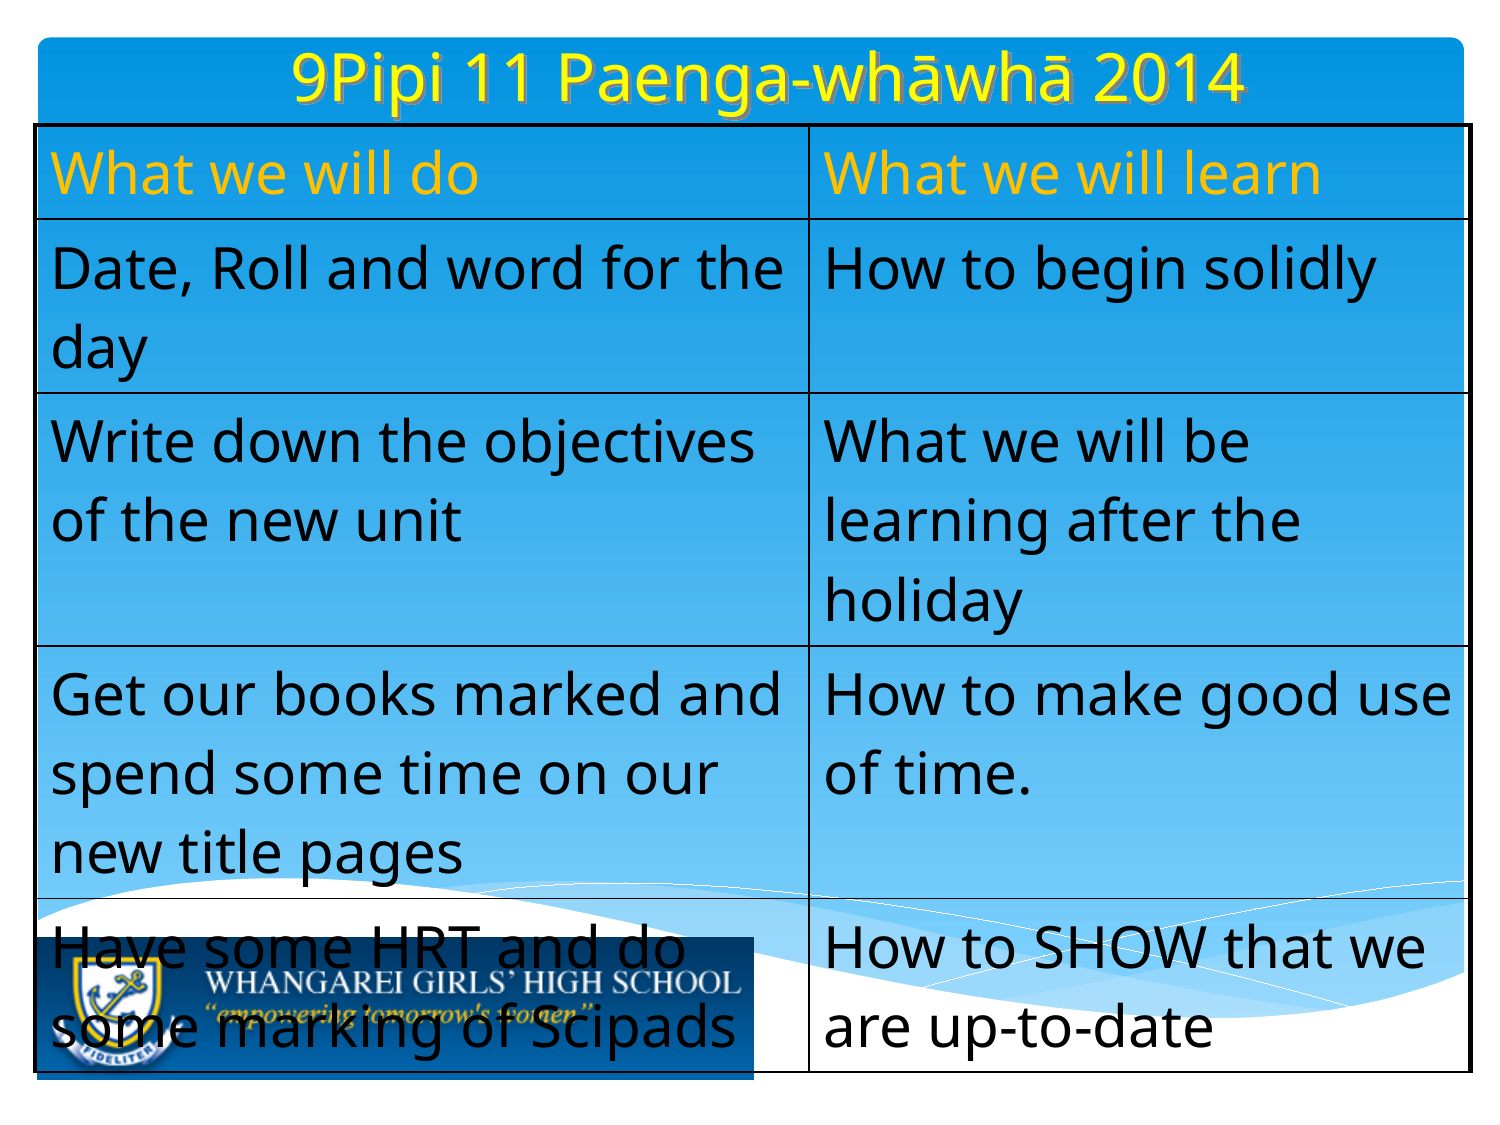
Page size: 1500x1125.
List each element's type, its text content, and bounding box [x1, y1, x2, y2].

text_box 9Pipi 11 Paenga-whāwhā 2014 [162, 24, 1375, 123]
table_header What we will learn [810, 127, 1468, 218]
table_cell Write down the objectives of the new unit [37, 394, 808, 645]
table_cell How to make good use of time. [810, 647, 1468, 898]
table_cell Get our books marked and spend some time on our new title pages [37, 647, 808, 898]
table_cell Date, Roll and word for the day [37, 220, 808, 392]
table_cell How to begin solidly [810, 220, 1468, 392]
table_cell Have some HRT and do some marking of Scipads [37, 899, 808, 1071]
table_cell How to SHOW that we are up-to-date [810, 899, 1468, 1071]
table_header What we will do [37, 127, 808, 218]
picture [37, 937, 754, 1080]
table_cell What we will be learning after the holiday [810, 394, 1468, 645]
